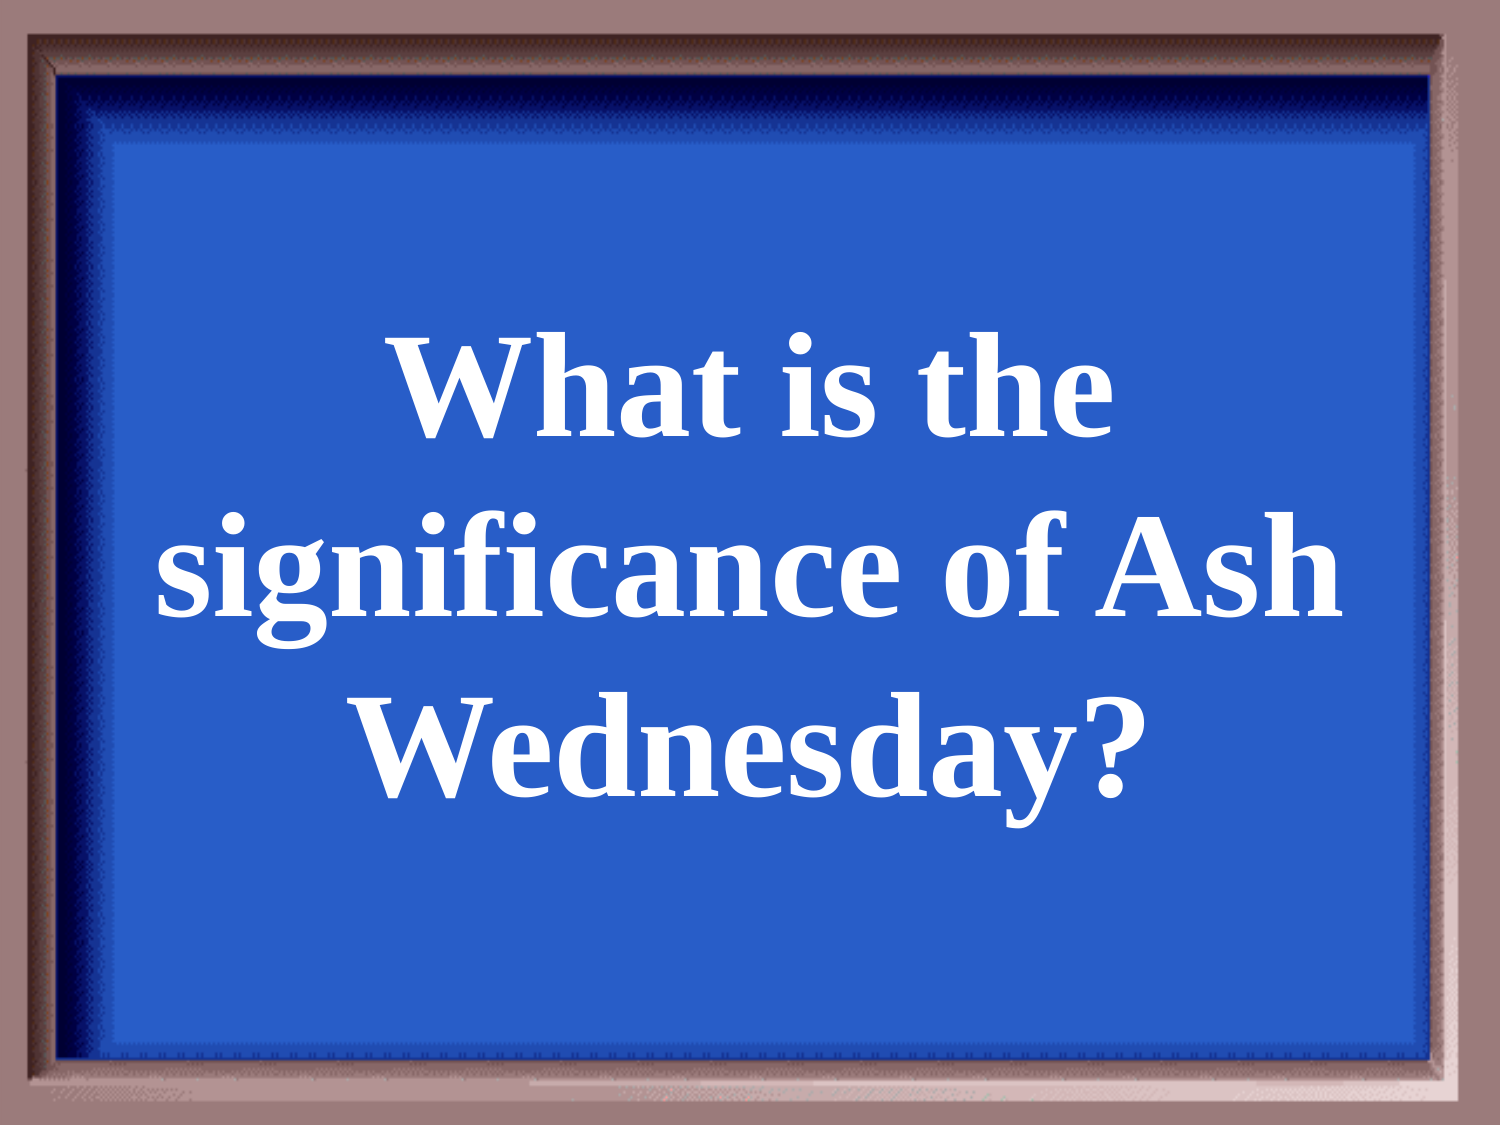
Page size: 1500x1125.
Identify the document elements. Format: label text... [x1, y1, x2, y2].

picture [0, 0, 1500, 1125]
title What is the significance of Ash Wednesday? [112, 462, 1388, 650]
